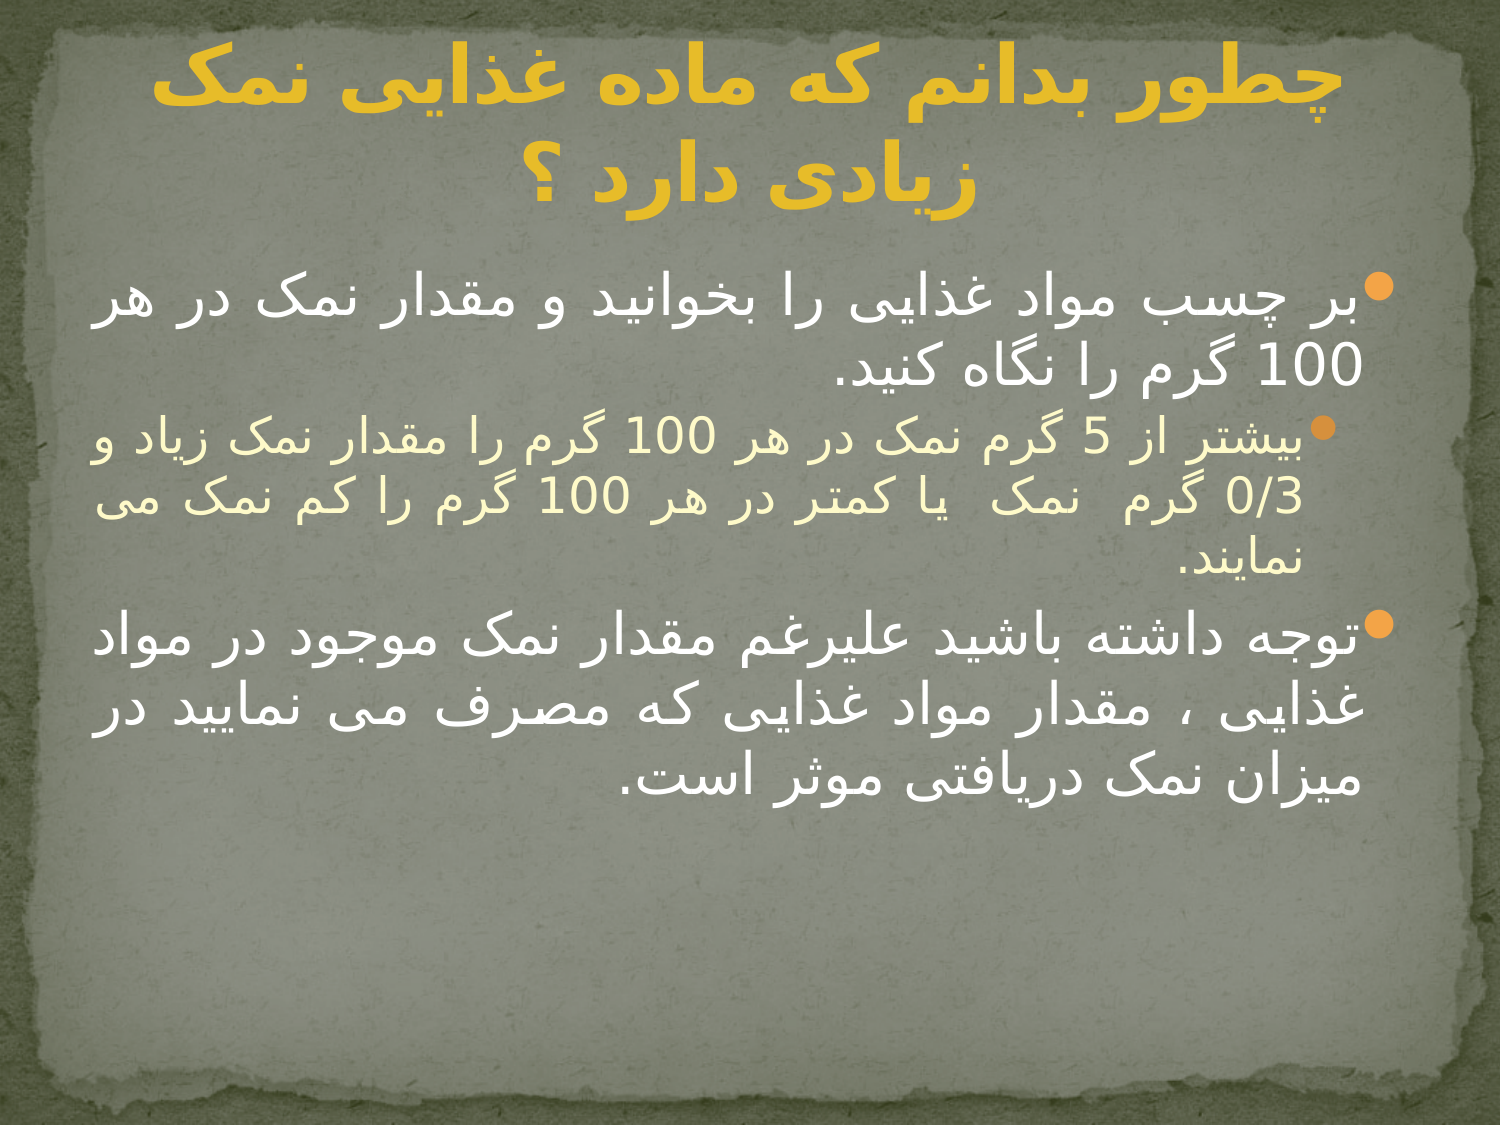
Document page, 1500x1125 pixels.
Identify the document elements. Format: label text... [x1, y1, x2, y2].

list بر چسب مواد غذایی را بخوانید و مقدار نمک در هر 100 گرم را نگاه کنید. بیشتر از 5 گرم نمک در هر 100 گرم را مقدار نمک زیاد و 0/3 گرم نمک یا کمتر در هر 100 گرم را کم نمک می نمایند. توجه داشته باشید علیرغم مقدار نمک موجود در مواد غذایی ، مقدار مواد غذایی که مصرف می نمایید در میزان نمک دریافتی موثر است. [74, 249, 1426, 1001]
title چطور بدانم که ماده غذایی نمک زیادی دارد ؟ [74, 24, 1425, 225]
